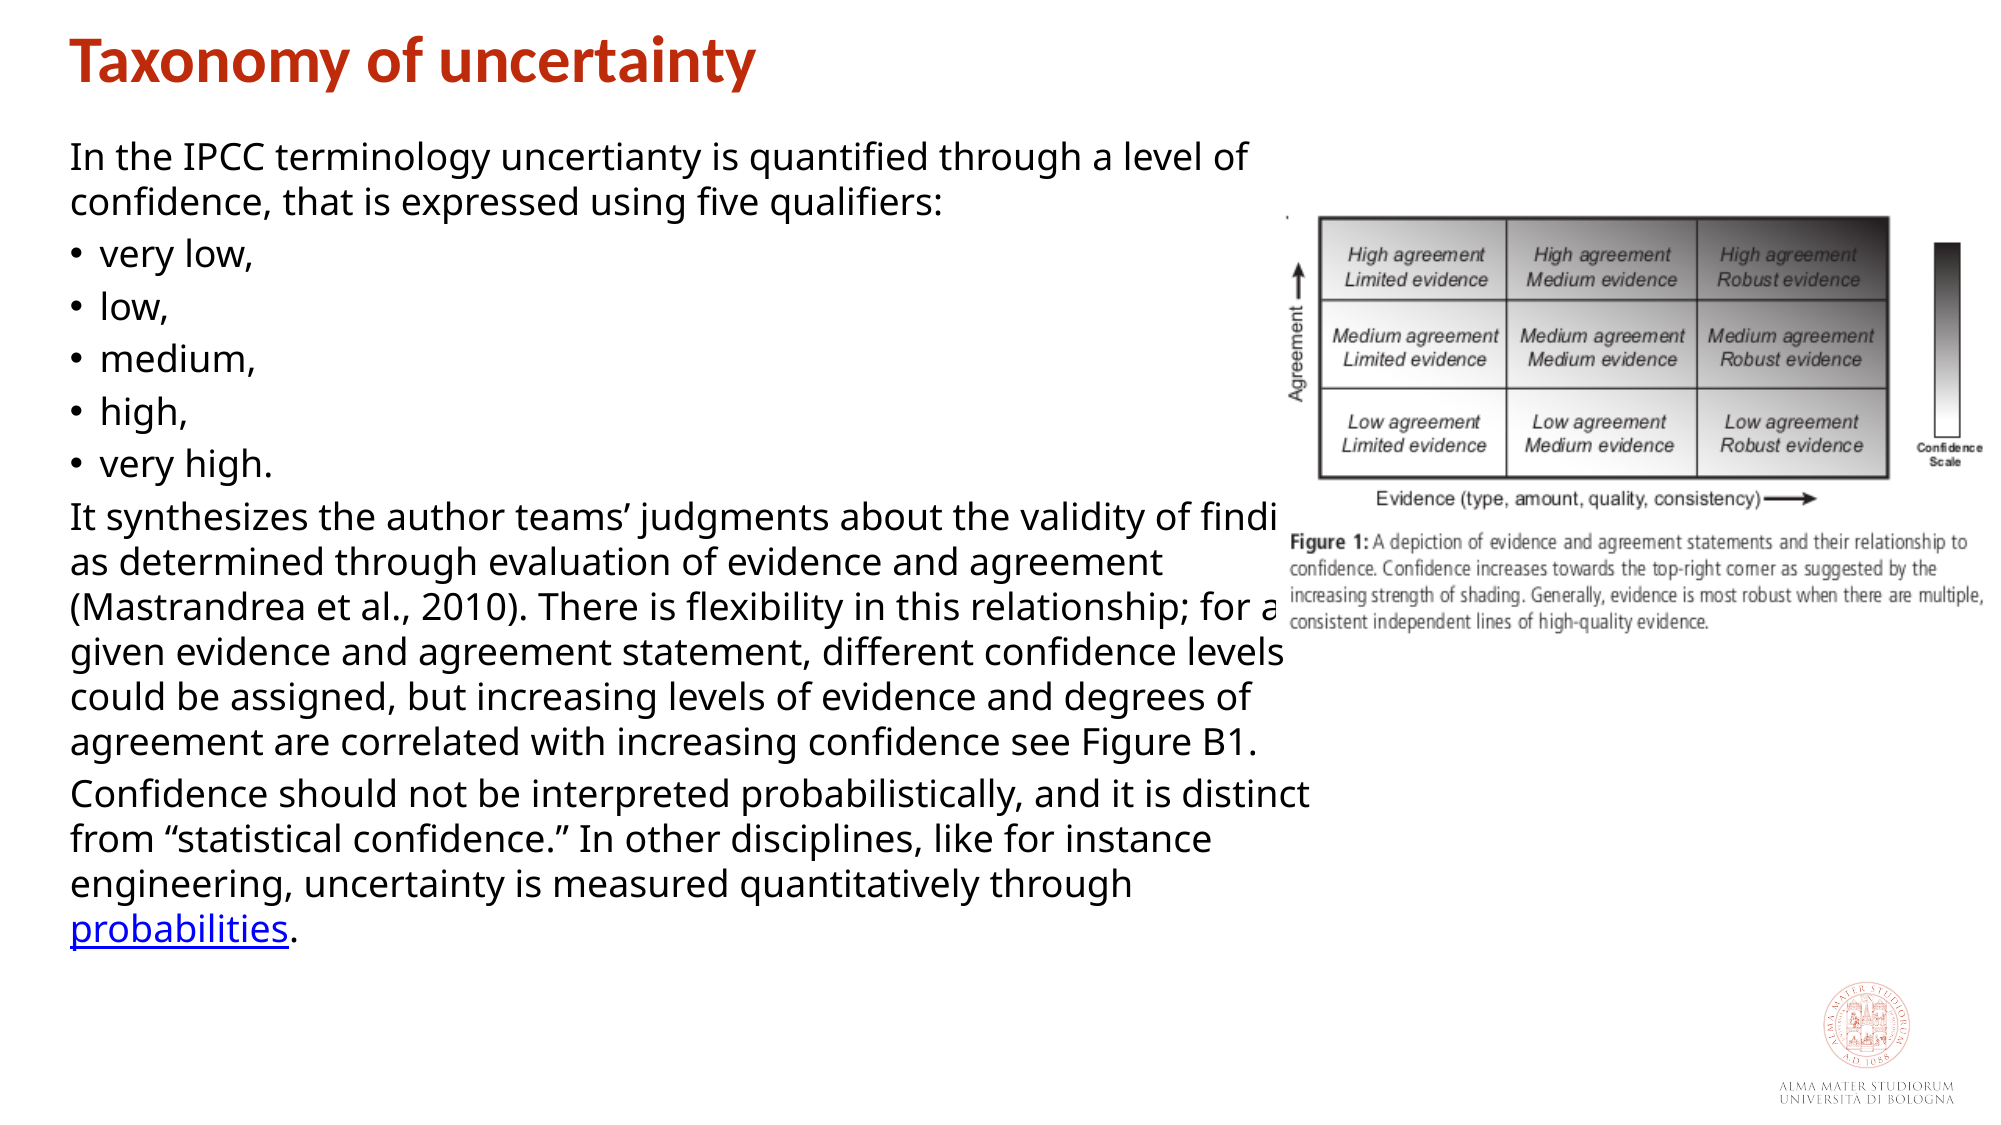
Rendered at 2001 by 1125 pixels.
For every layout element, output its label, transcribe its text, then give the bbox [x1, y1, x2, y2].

list In the IPCC terminology uncertianty is quantified through a level of confidence, that is expressed using five qualifiers: very low, low, medium, high, very high. It synthesizes the author teams’ judgments about the validity of findings as determined through evaluation of evidence and agreement (Mastrandrea et al., 2010). There is flexibility in this relationship; for a given evidence and agreement statement, different confidence levels could be assigned, but increasing levels of evidence and degrees of agreement are correlated with increasing confidence see Figure B1. Confidence should not be interpreted probabilistically, and it is distinct from “statistical confidence.” In other disciplines, like for instance engineering, uncertainty is measured quantitatively through probabilities. [55, 125, 1375, 220]
picture [1752, 964, 1981, 1118]
list Taxonomy of uncertainty [55, 42, 1898, 149]
picture [1276, 198, 2000, 644]
